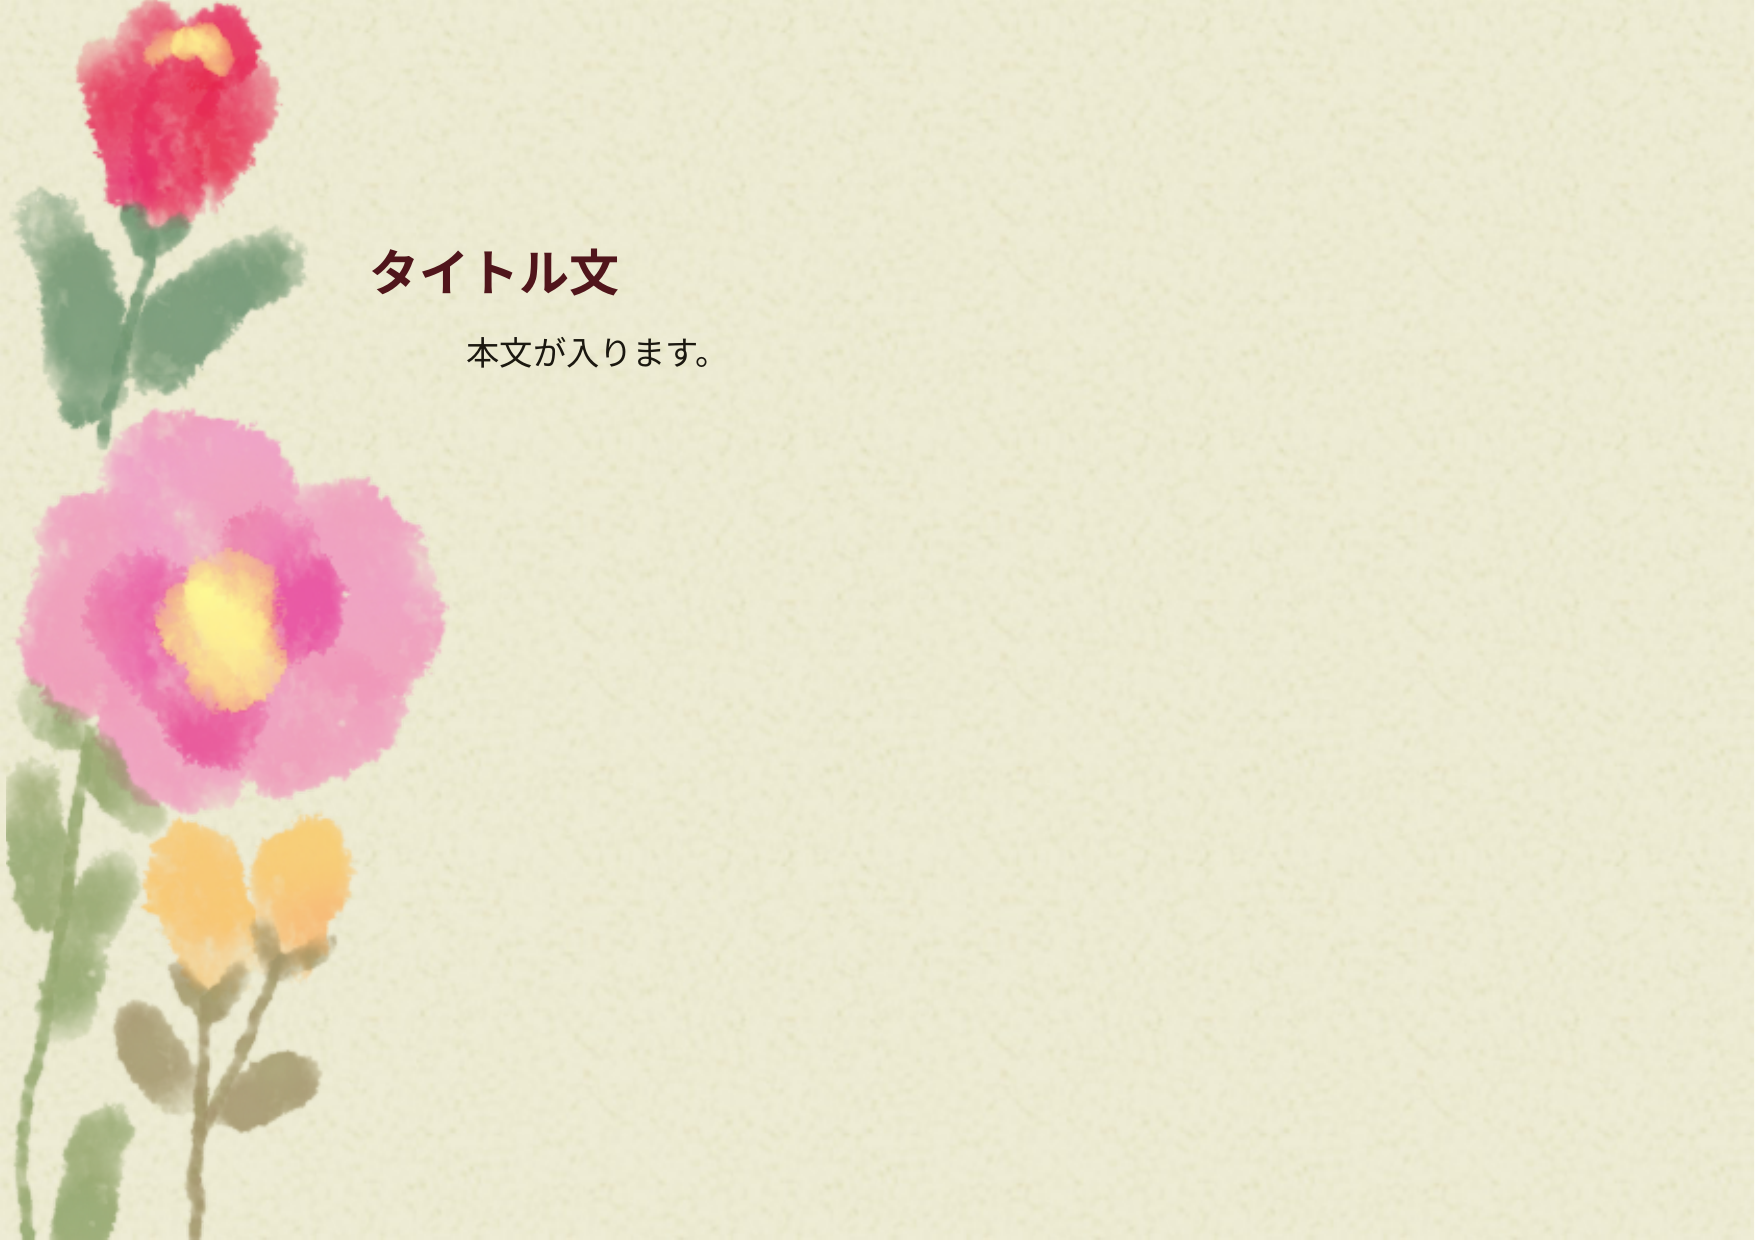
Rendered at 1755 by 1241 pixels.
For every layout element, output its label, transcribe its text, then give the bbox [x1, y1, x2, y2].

picture [0, 0, 1755, 1240]
list 本文が入ります。 [451, 324, 1610, 1105]
title タイトル文 [369, 227, 1610, 302]
